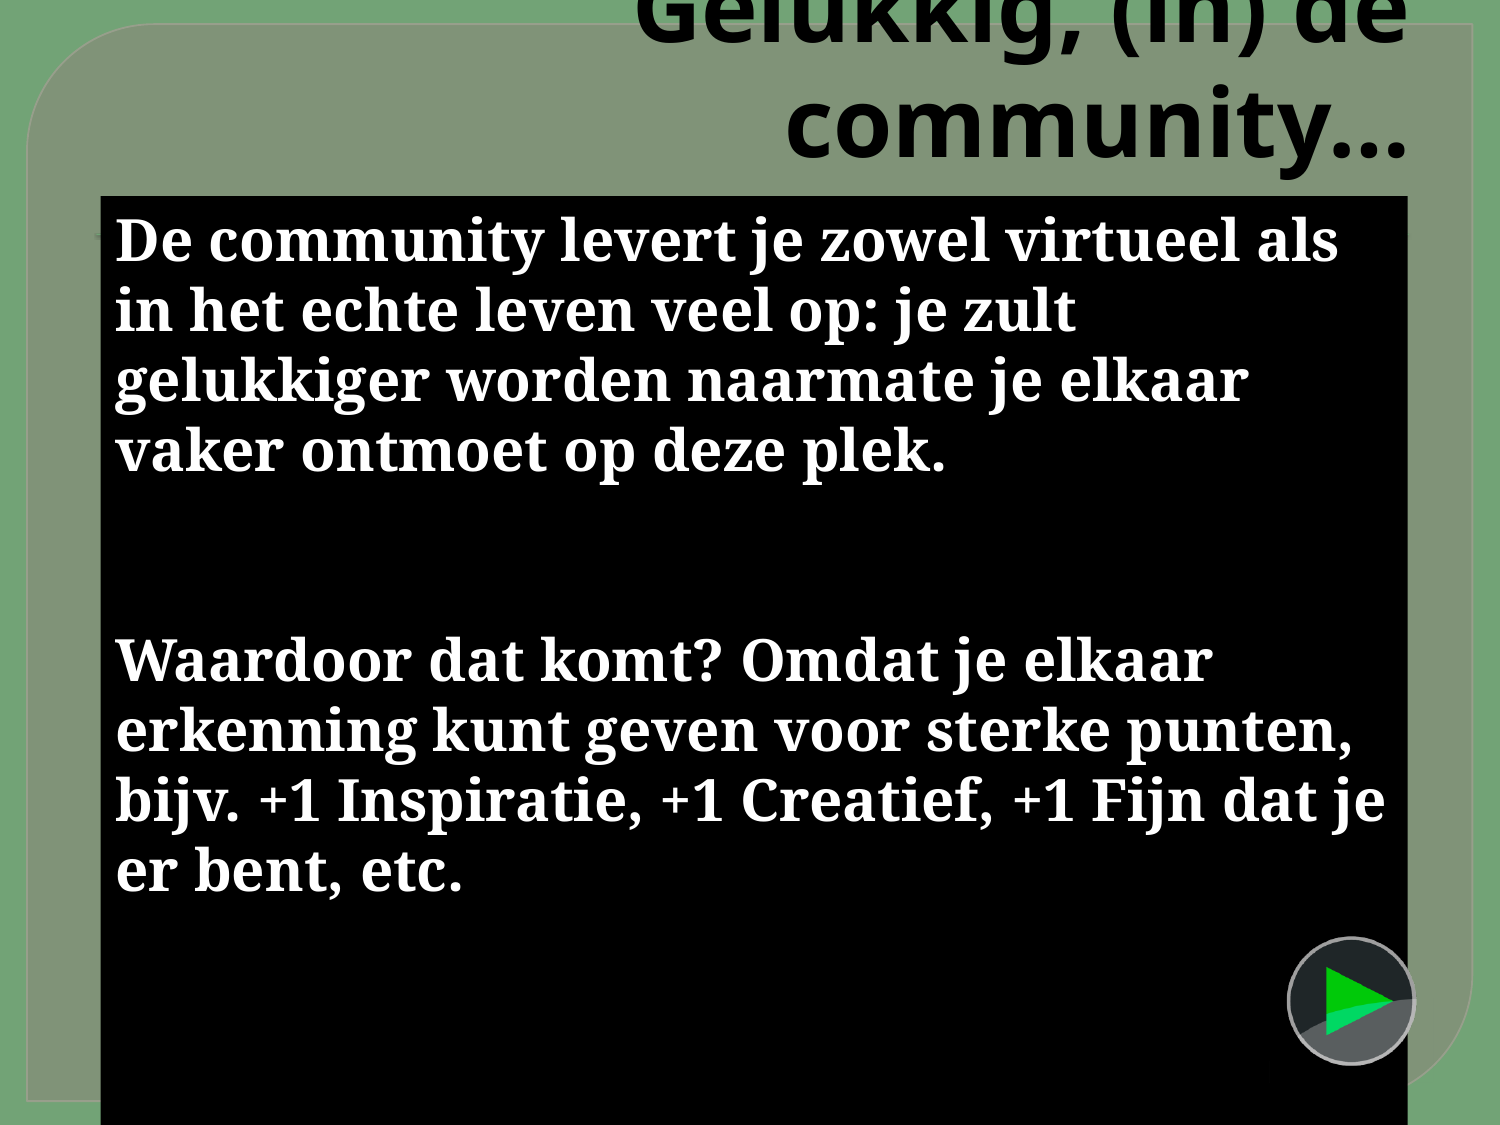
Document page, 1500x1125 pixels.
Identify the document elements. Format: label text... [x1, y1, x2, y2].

title Gelukkig, (in) de community… [75, 45, 1425, 185]
text_box De community levert je zowel virtueel als in het echte leven veel op: je zult gelukkiger worden naarmate je elkaar vaker ontmoet op deze plek. Waardoor dat komt? Omdat je elkaar erkenning kunt geven voor sterke punten, bijv. +1 Inspiratie, +1 Creatief, +1 Fijn dat je er bent, etc. Positieve feedback helpt mensen zich goed te voelen en het beste uit zich naar boven te halen. [100, 196, 1408, 1125]
picture [1269, 917, 1434, 1083]
